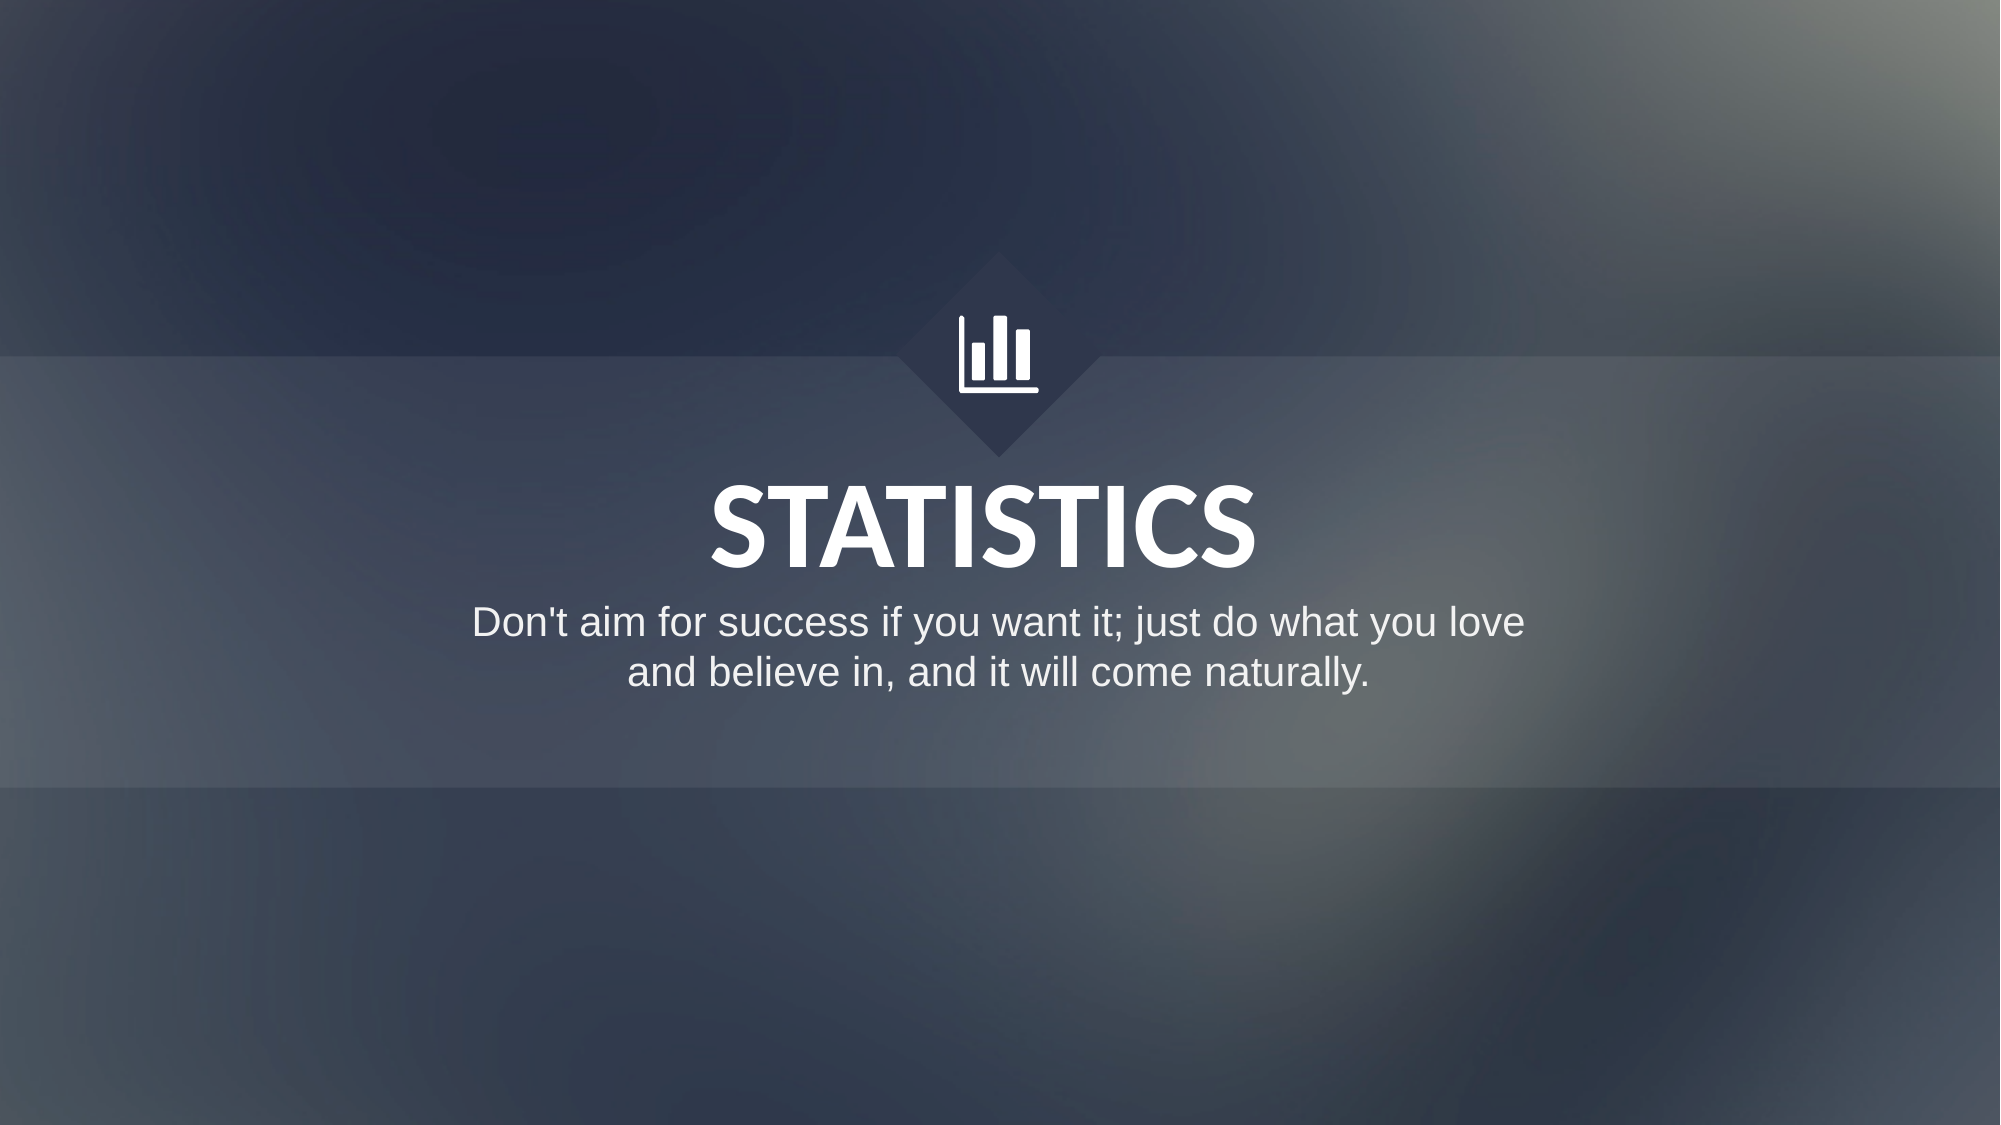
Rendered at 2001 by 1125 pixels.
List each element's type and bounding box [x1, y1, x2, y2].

text_box [925, 281, 1073, 428]
picture [0, 0, 2000, 1125]
